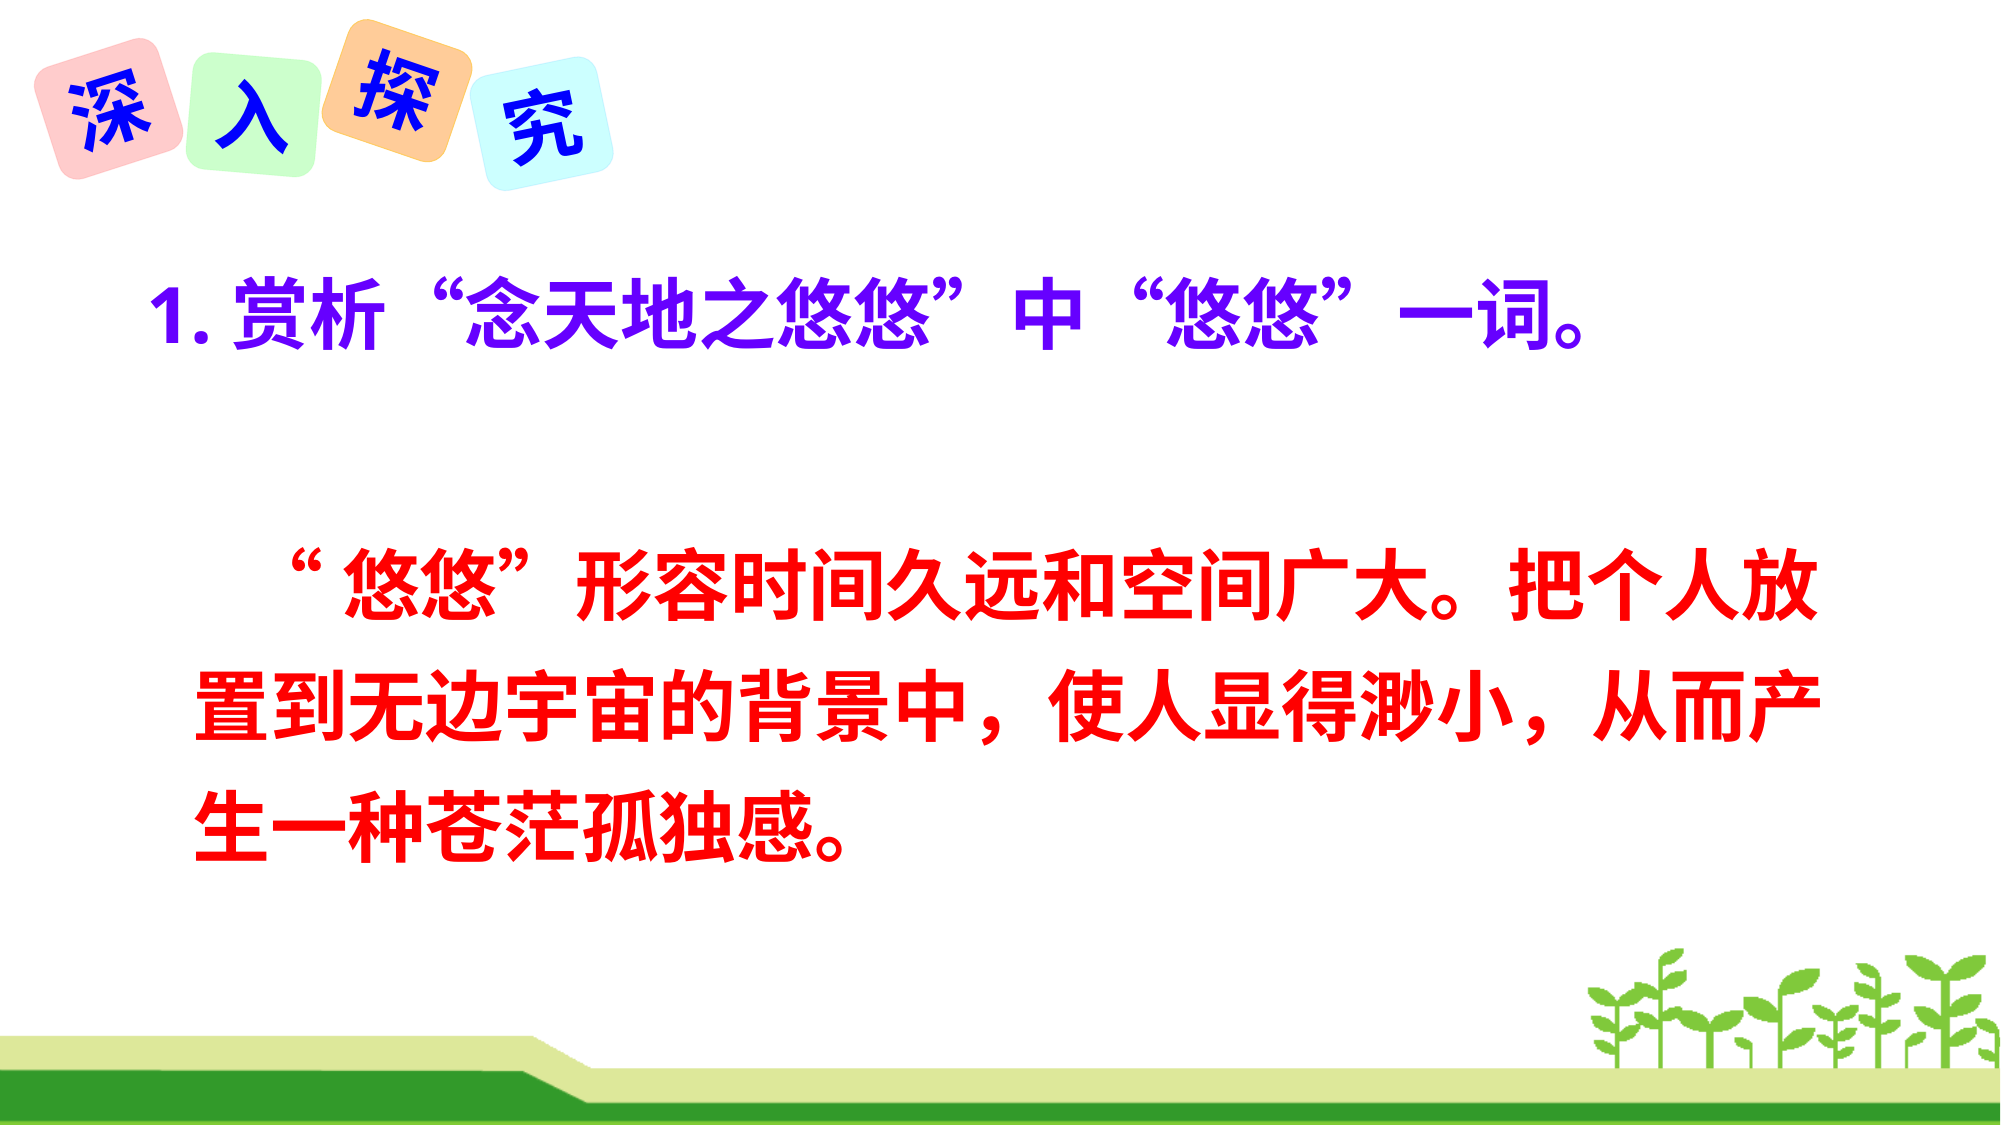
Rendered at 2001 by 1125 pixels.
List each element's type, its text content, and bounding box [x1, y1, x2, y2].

text_box “悠悠”形容时间久远和空间广大。把个人放置到无边宇宙的背景中，使人显得渺小，从而产生一种苍茫孤独感。 [177, 501, 1876, 880]
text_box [44, 32, 607, 183]
picture [0, 0, 2001, 1125]
text_box 1.赏析“念天地之悠悠”中“悠悠”一词。 [131, 239, 1876, 367]
